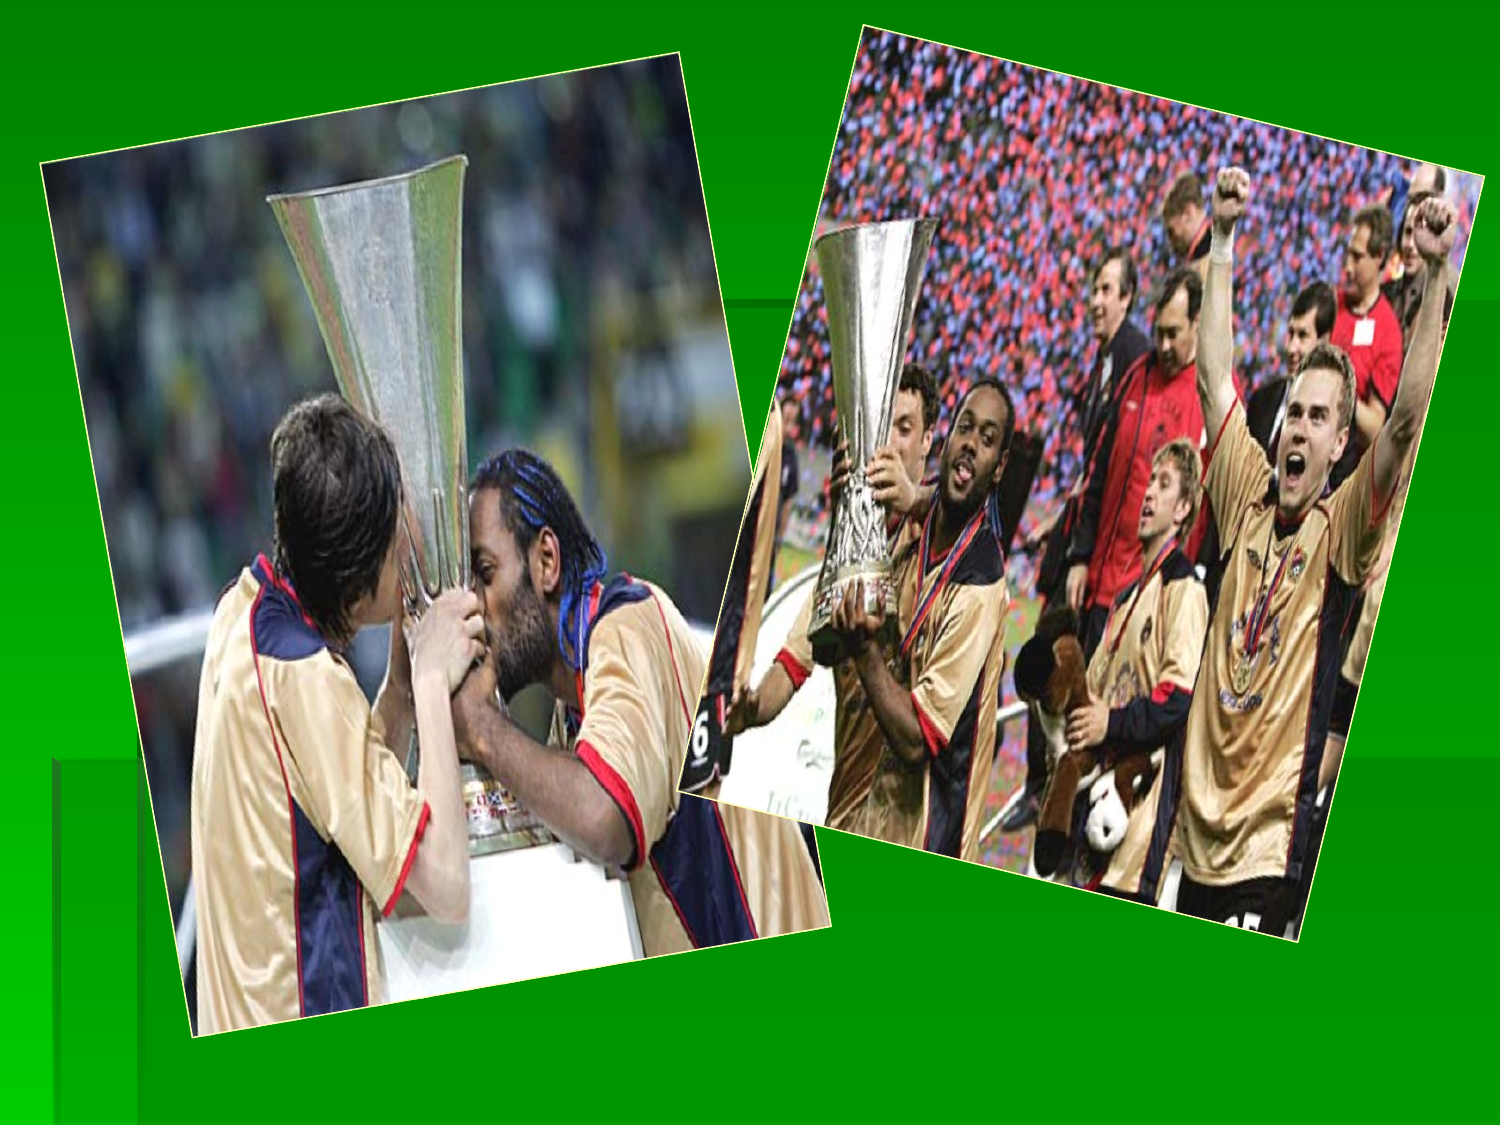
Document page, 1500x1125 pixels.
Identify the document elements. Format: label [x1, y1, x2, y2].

picture [850, 27, 1118, 89]
list [761, 89, 1400, 878]
picture [1400, 158, 1483, 515]
picture [760, 813, 829, 937]
picture [411, 54, 686, 101]
title [111, 101, 760, 988]
picture [42, 153, 111, 560]
picture [1042, 878, 1312, 941]
picture [185, 988, 466, 1036]
